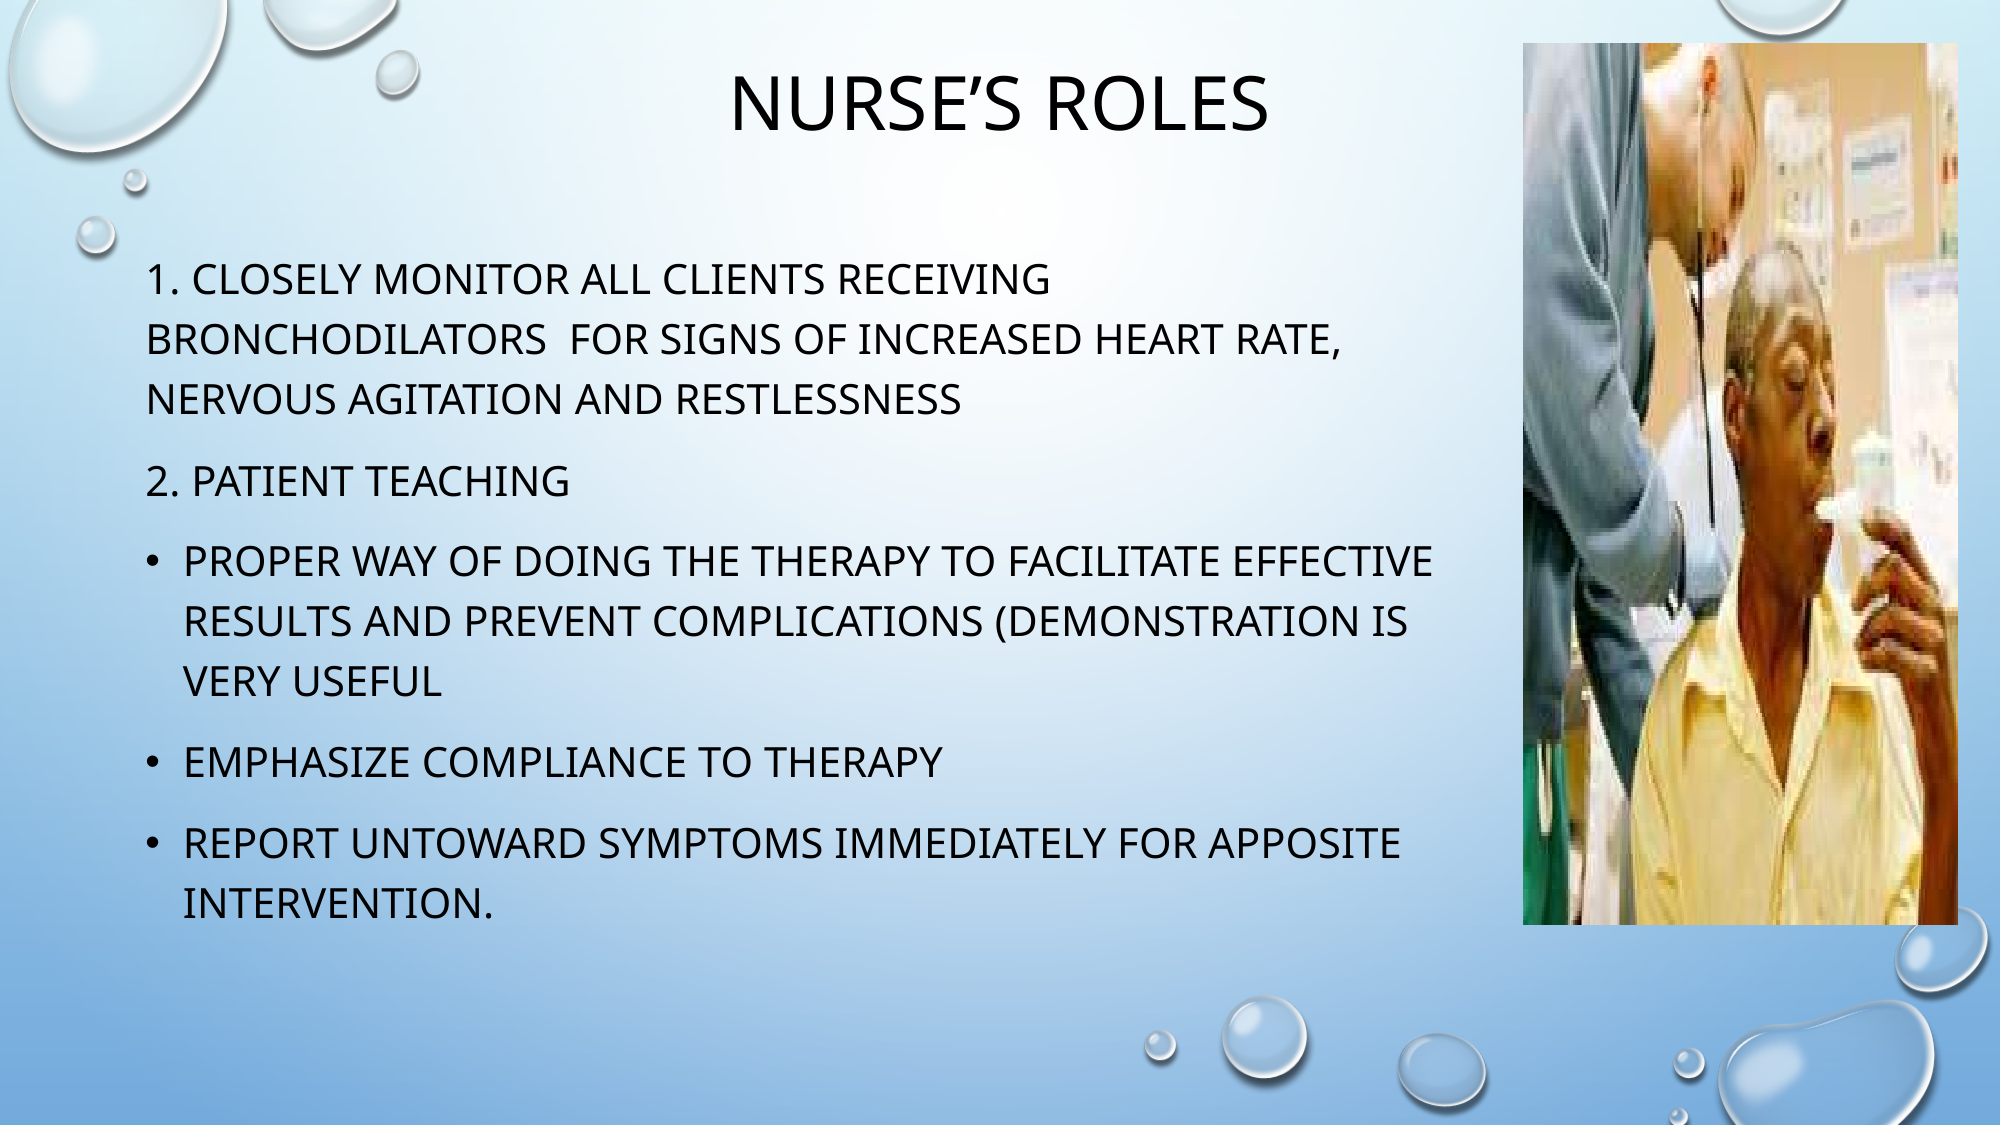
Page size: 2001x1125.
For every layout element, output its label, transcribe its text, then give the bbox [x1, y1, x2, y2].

picture [0, 0, 2000, 1125]
title Nurse’s roles [150, 43, 1522, 170]
list 1. Closely monitor all clients receiving bronchodilators for signs of increased heart rate, nervous agitation and restlessness 2. Patient Teaching proper way of doing the therapy to facilitate effective results and prevent complications (demonstration is very useful Emphasize compliance to therapy report untoward symptoms immediately for apposite intervention. [130, 235, 1452, 949]
